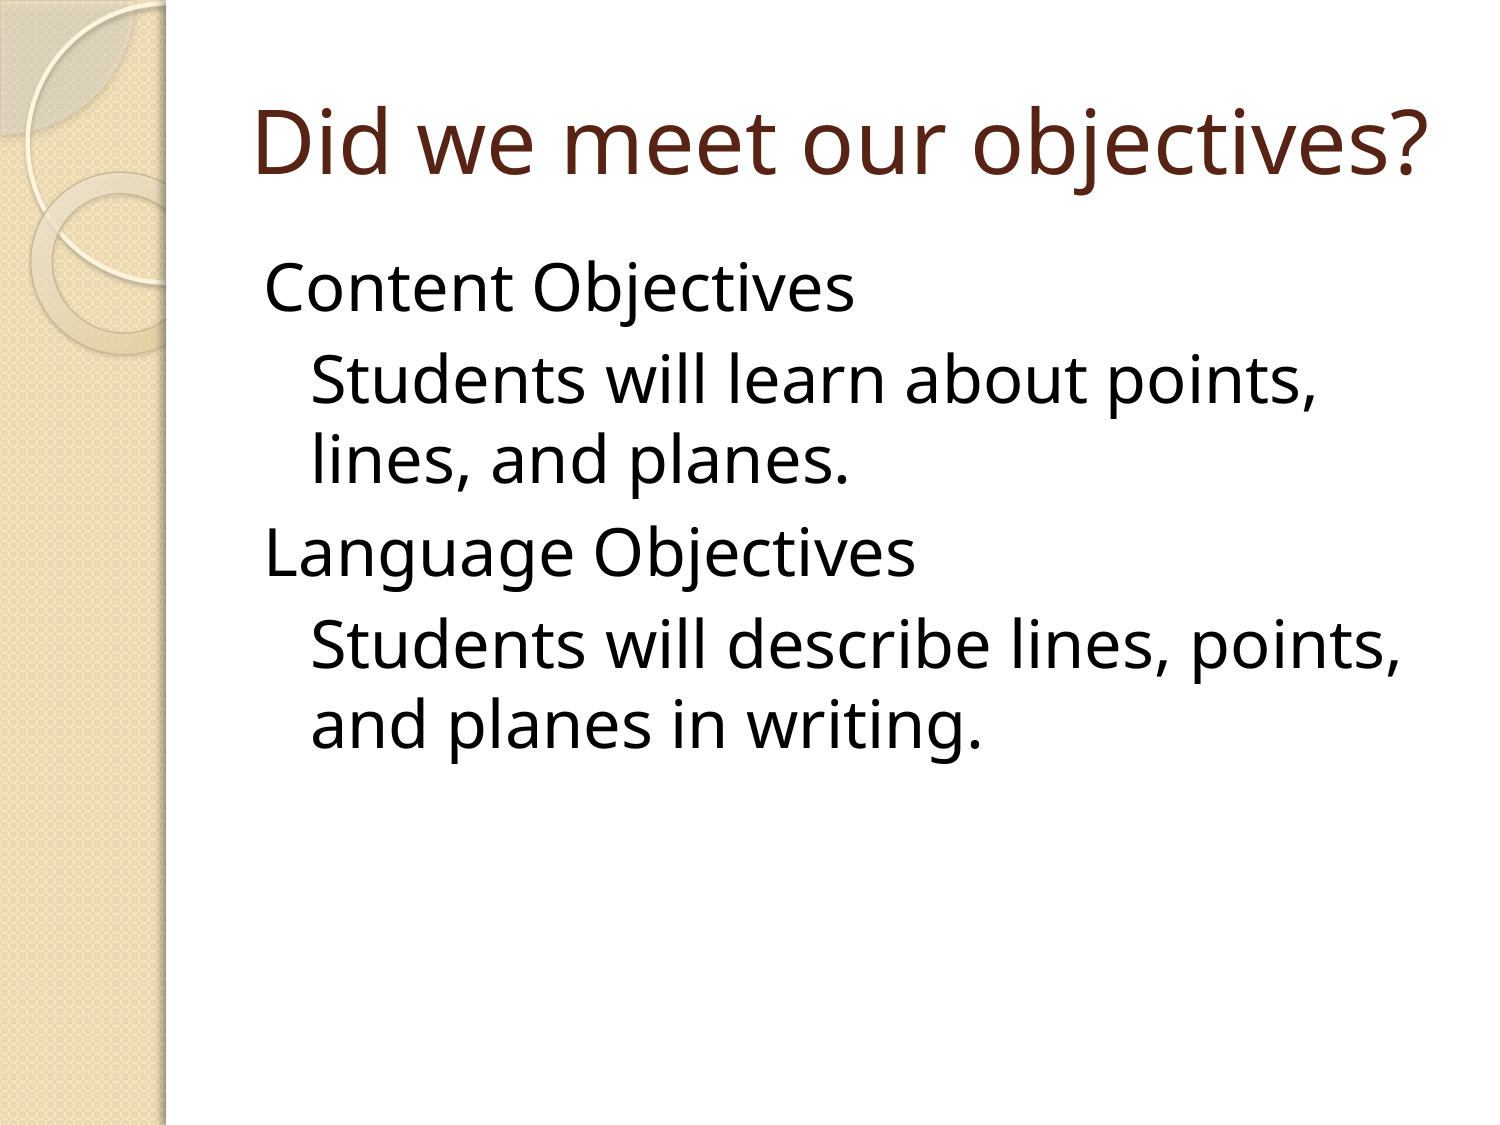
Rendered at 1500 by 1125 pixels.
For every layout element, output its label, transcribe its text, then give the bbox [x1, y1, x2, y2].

list Content Objectives Students will learn about points, lines, and planes. Language Objectives Students will describe lines, points, and planes in writing. [235, 237, 1466, 1025]
title Did we meet our objectives? [235, 45, 1466, 233]
